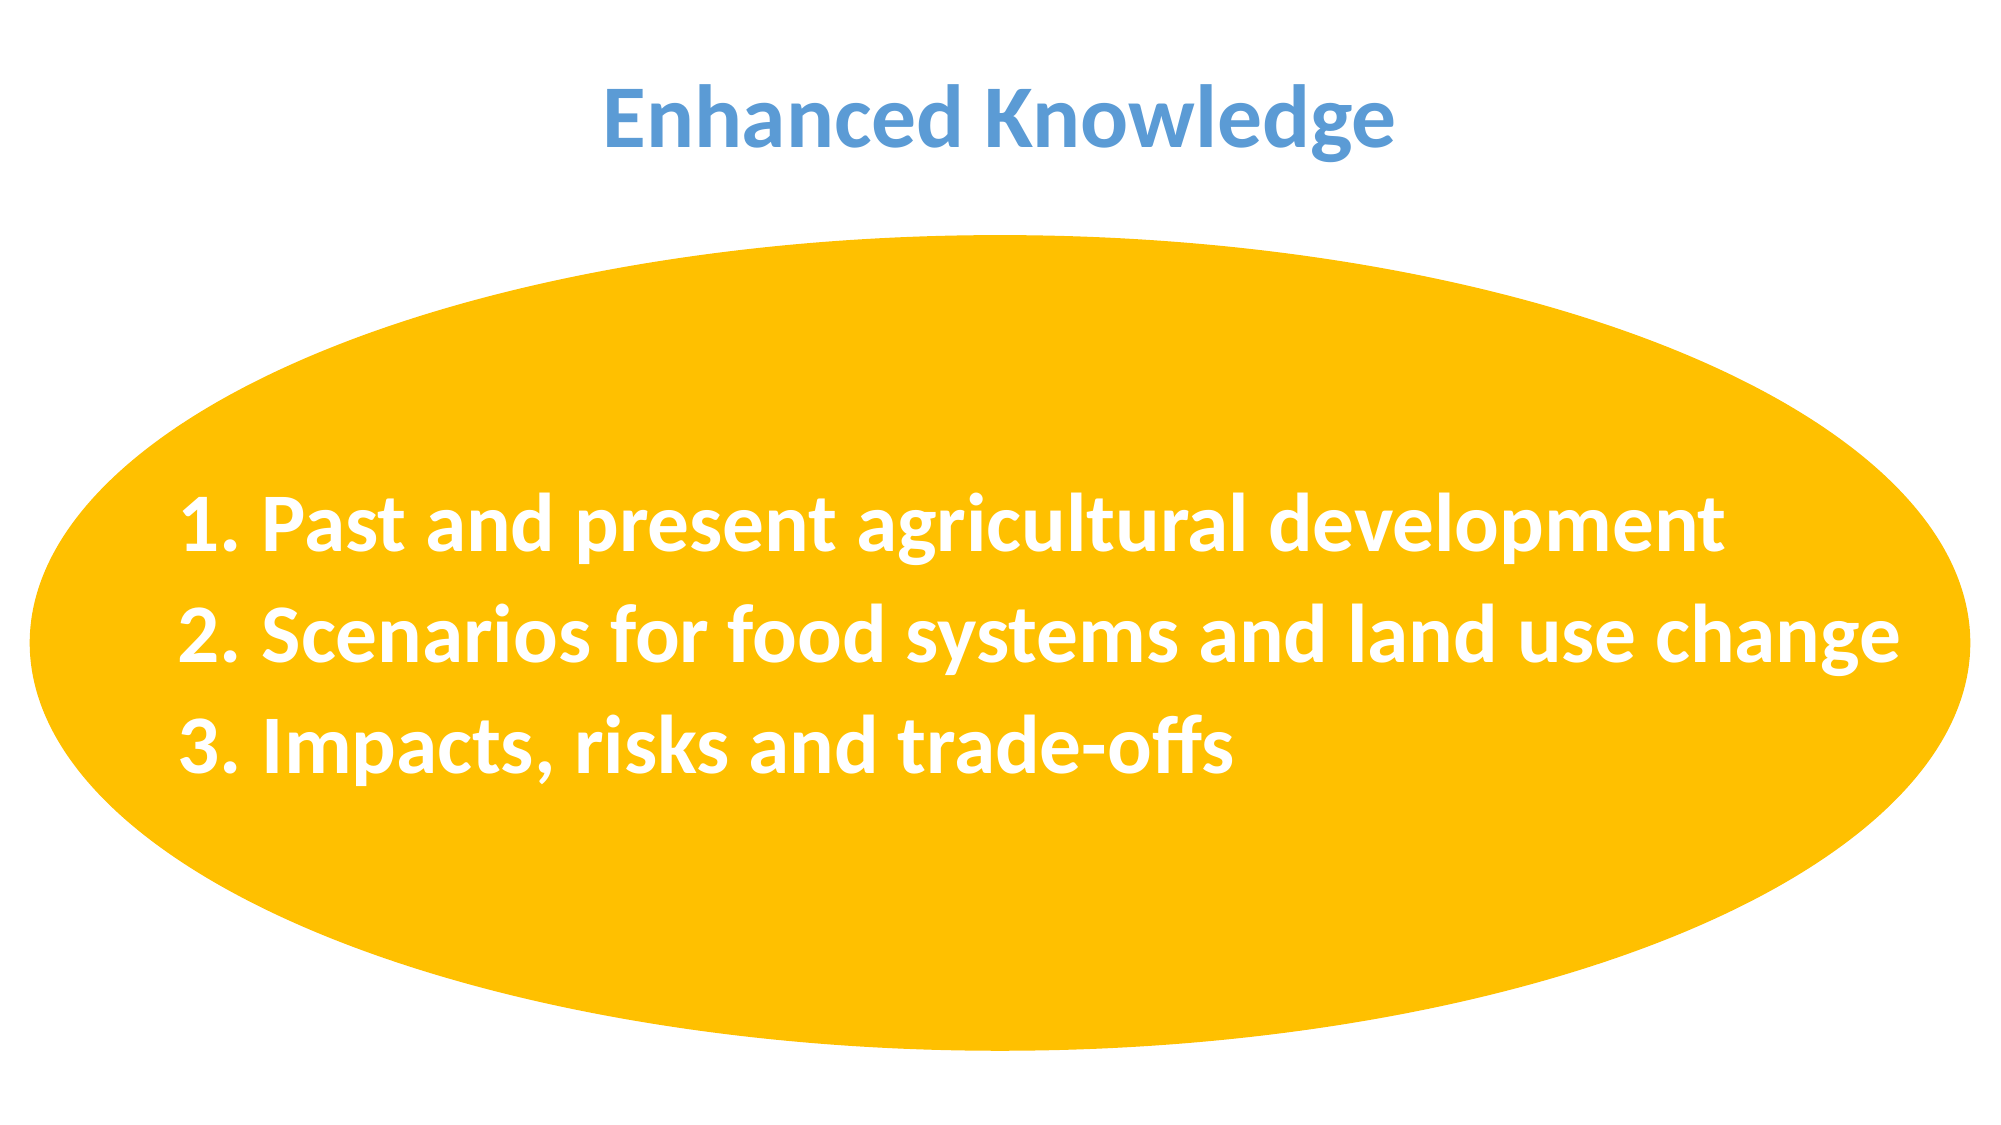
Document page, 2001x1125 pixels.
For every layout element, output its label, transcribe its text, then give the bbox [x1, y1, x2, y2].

text_box [1935, 532, 1972, 754]
text_box [28, 234, 1883, 1052]
title Enhanced Knowledge [137, 9, 1863, 228]
list Past and present agricultural development Scenarios for food systems and land use change Impacts, risks and trade-offs [162, 472, 1935, 814]
